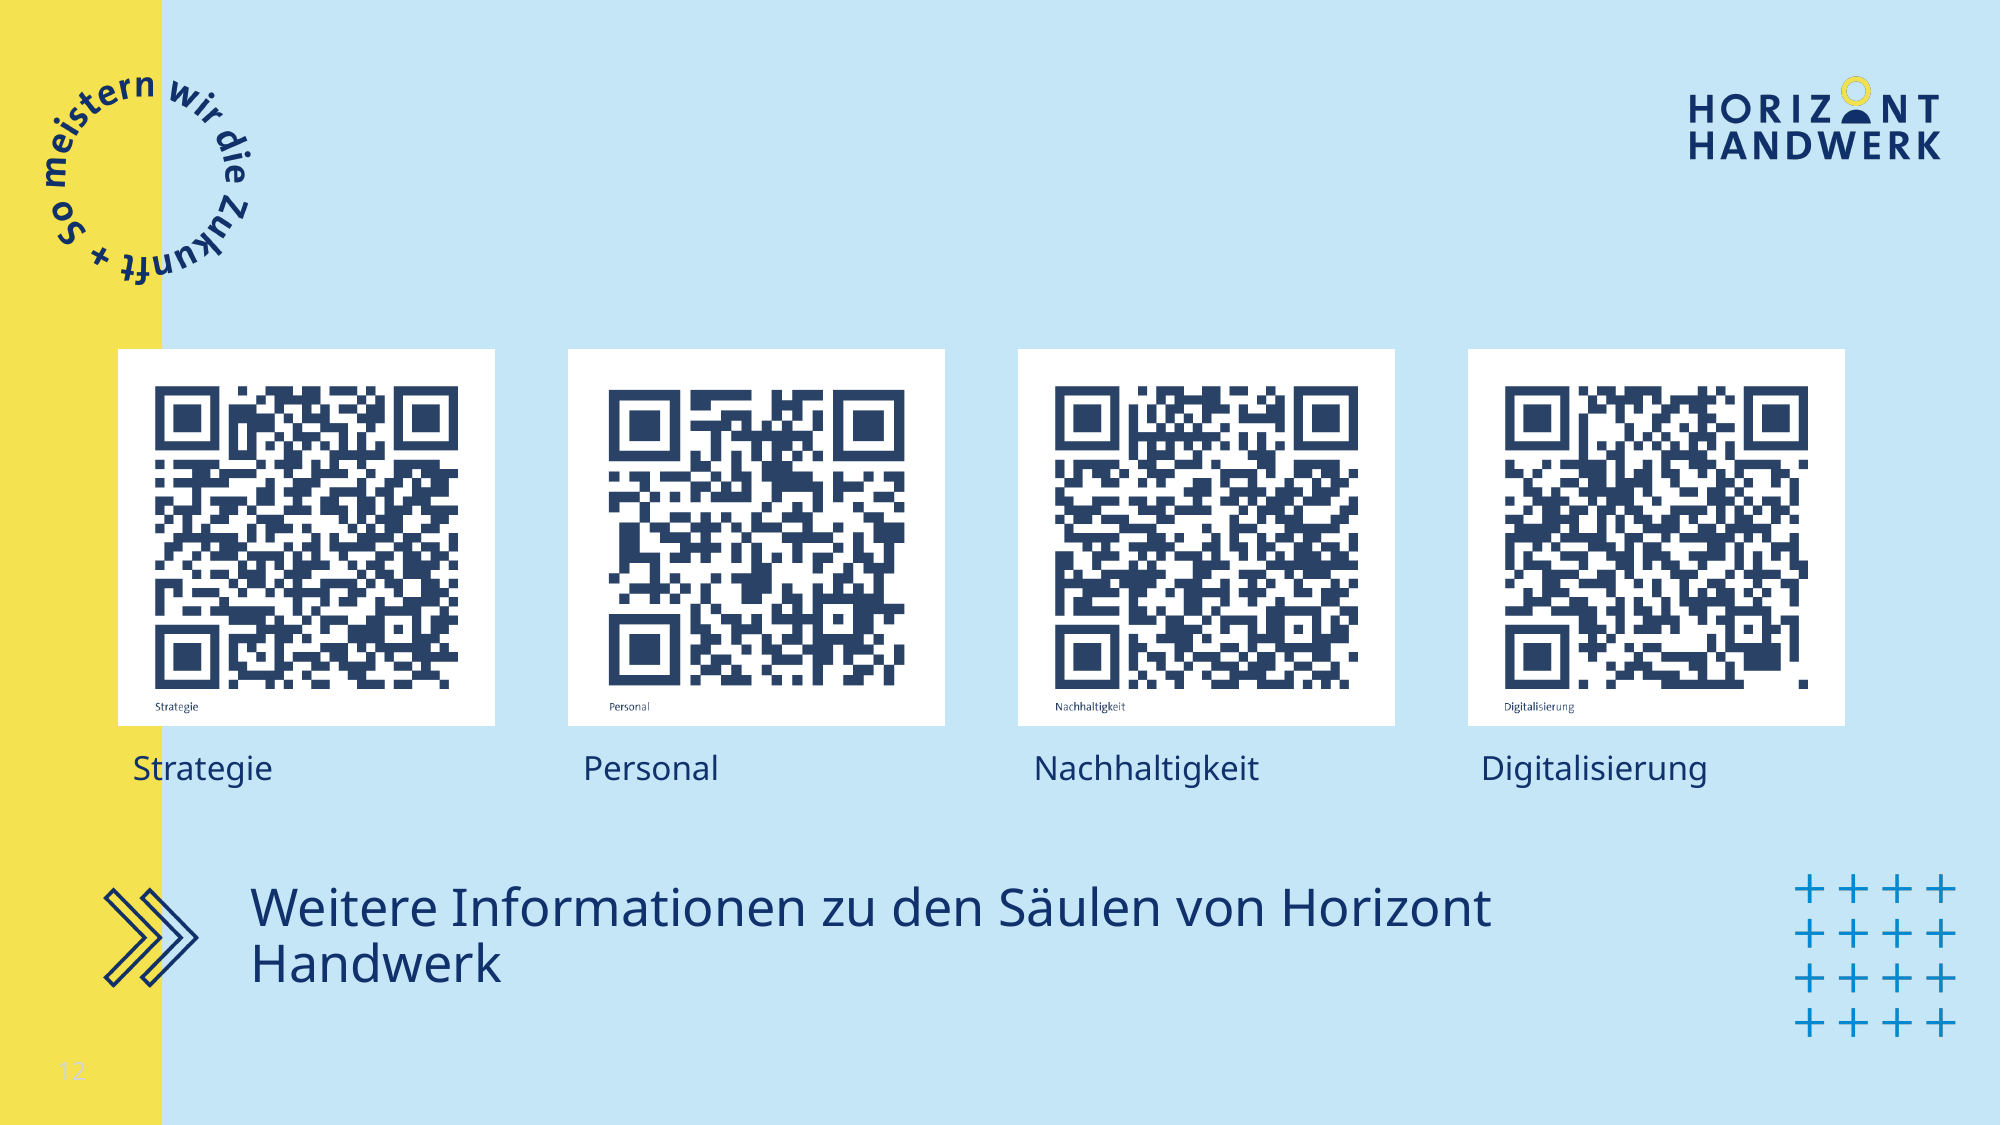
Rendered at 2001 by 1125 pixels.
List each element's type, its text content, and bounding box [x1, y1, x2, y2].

picture [1789, 868, 1961, 1043]
picture [568, 349, 945, 726]
picture [1468, 349, 1845, 726]
picture [25, 58, 270, 302]
picture [103, 887, 199, 988]
picture [1018, 349, 1395, 726]
slide_number 12 [25, 1042, 119, 1103]
picture [1683, 73, 1945, 167]
picture [118, 349, 495, 726]
title Weitere Informationen zu den Säulen von Horizont Handwerk [235, 868, 1717, 1008]
